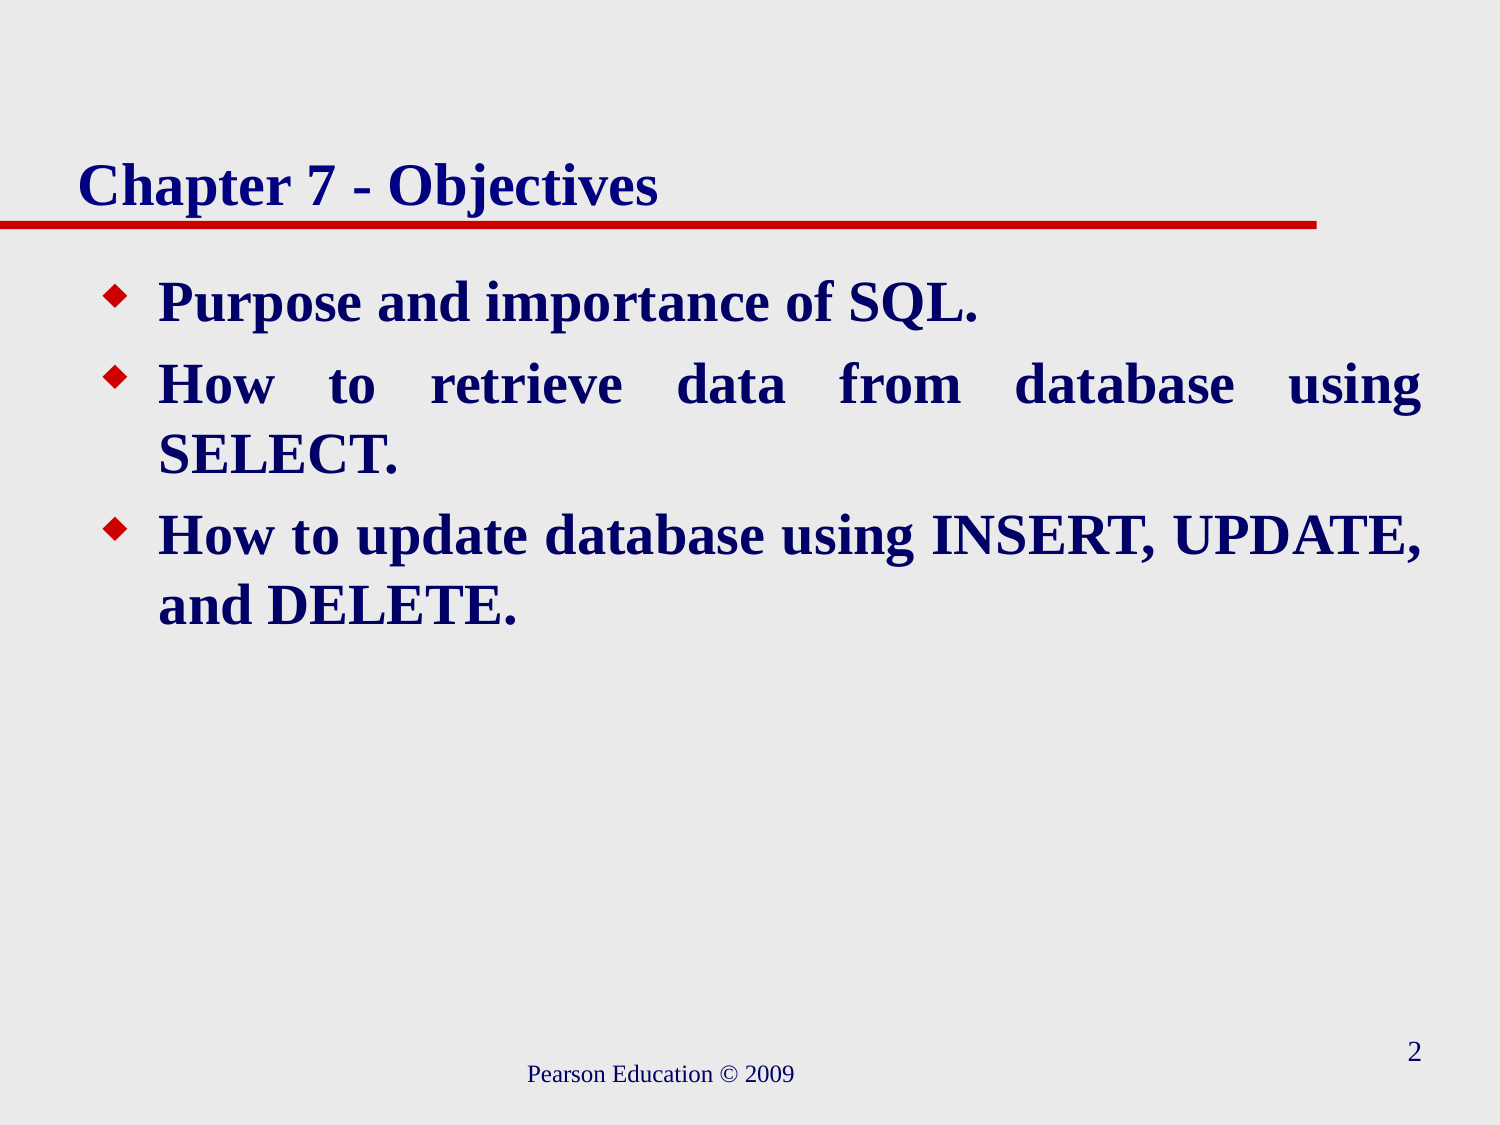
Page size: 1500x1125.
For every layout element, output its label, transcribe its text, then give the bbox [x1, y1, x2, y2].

title Chapter 7 - Objectives [62, 43, 1338, 226]
text_box Pearson Education © 2009 [512, 1050, 1038, 1095]
list Purpose and importance of SQL. How to retrieve data from database using SELECT. How to update database using INSERT, UPDATE, and DELETE. [87, 255, 1438, 931]
slide_number 2 [1124, 1012, 1438, 1088]
